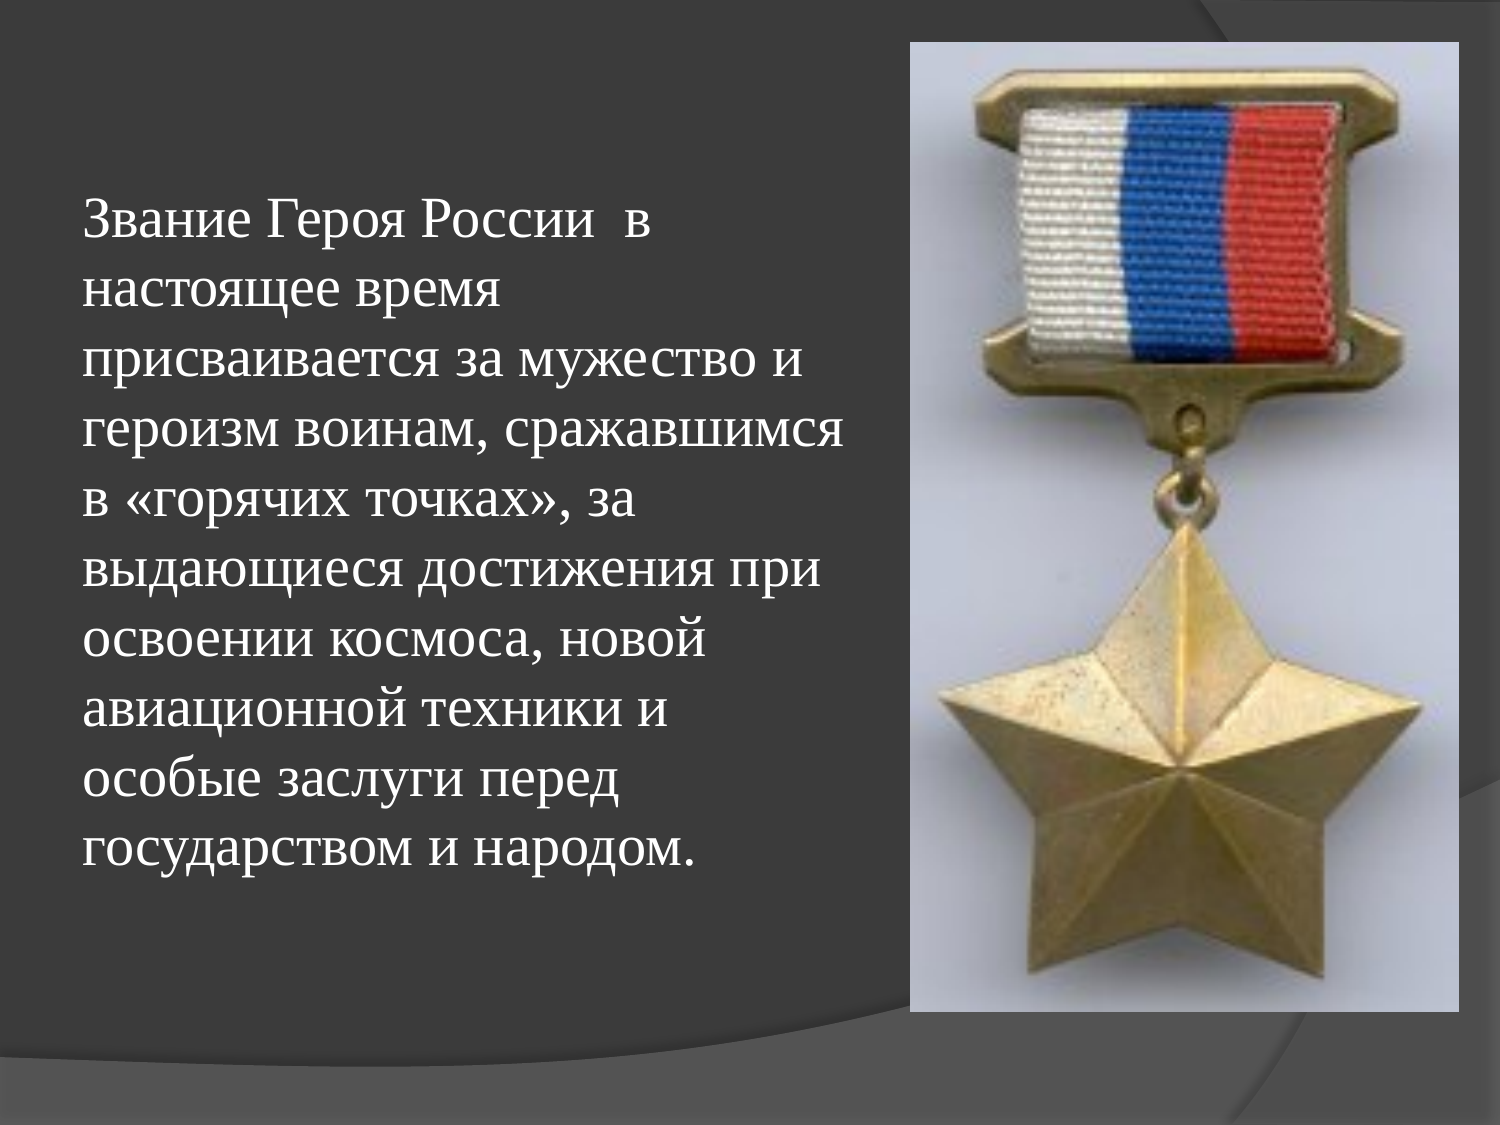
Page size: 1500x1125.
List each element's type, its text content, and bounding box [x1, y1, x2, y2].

title Звание Героя России в настоящее время присваивается за мужество и героизм воинам, сражавшимся в «горячих точках», за выдающиеся достижения при освоении космоса, новой авиационной техники и особые заслуги перед государством и народом. [75, 45, 869, 1012]
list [909, 42, 1459, 1012]
